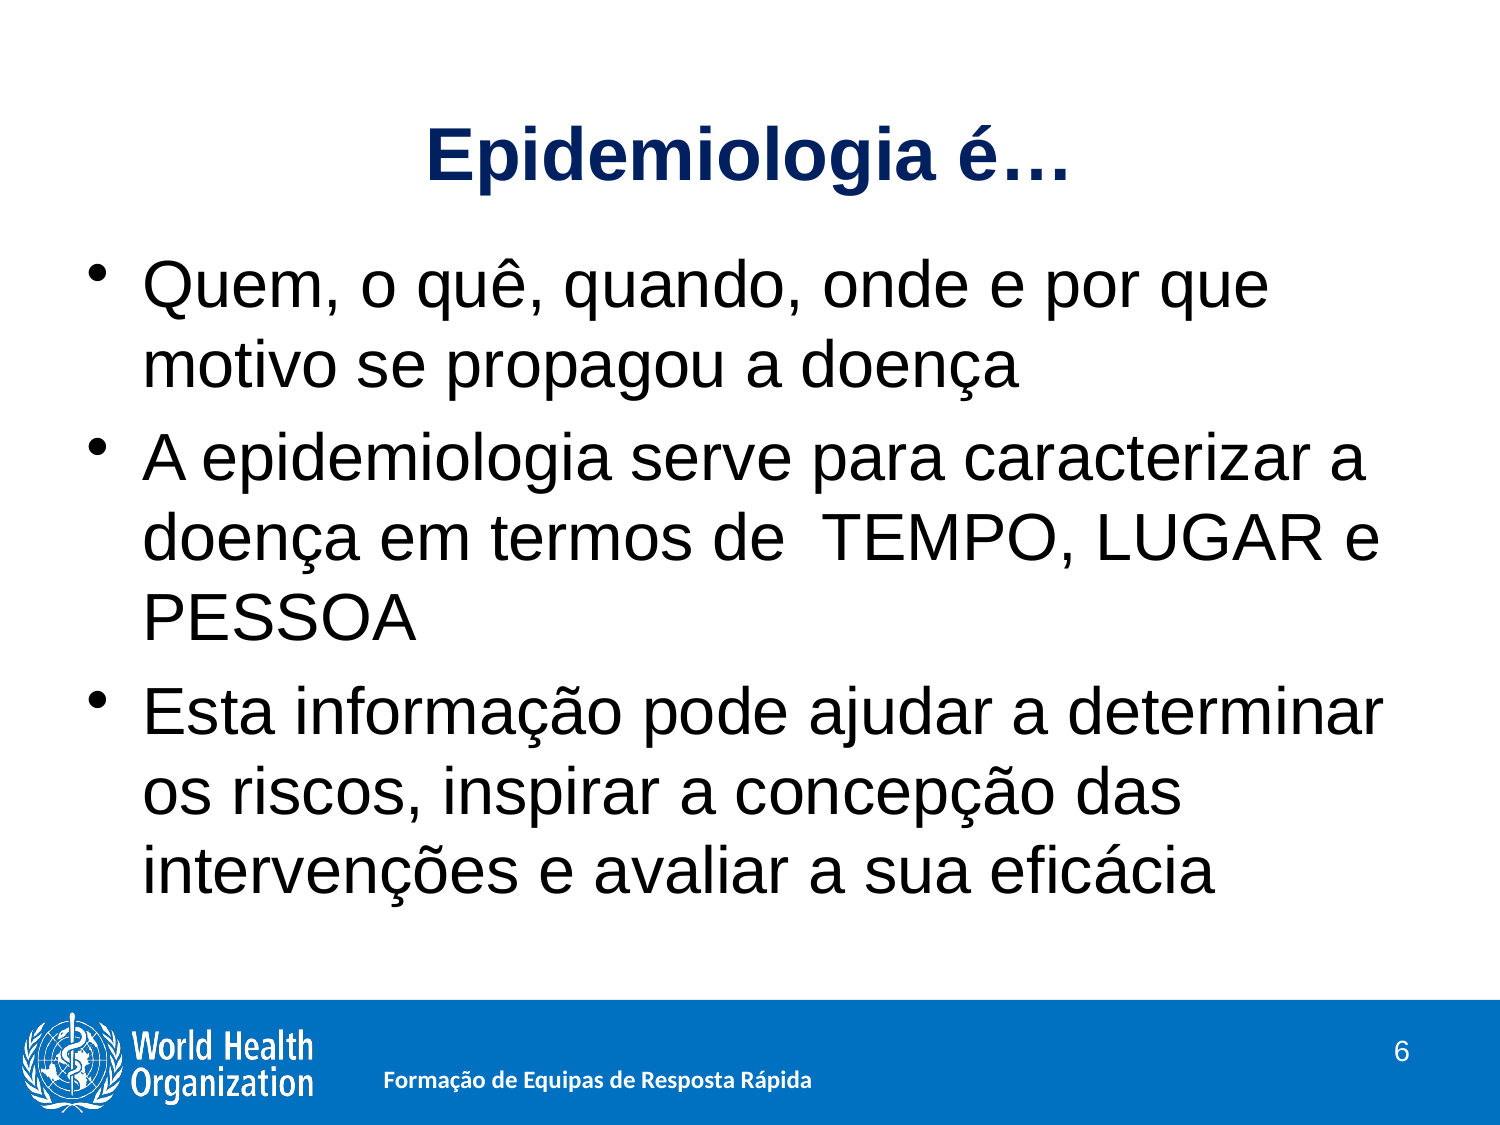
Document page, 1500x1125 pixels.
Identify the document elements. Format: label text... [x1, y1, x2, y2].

title Epidemiologia é… [74, 91, 1426, 209]
text_box Quem, o quê, quando, onde e por que motivo se propagou a doença A epidemiologia serve para caracterizar a doença em termos de TEMPO, LUGAR e PESSOA Esta informação pode ajudar a determinar os riscos, inspirar a concepção das intervenções e avaliar a sua eficácia [71, 233, 1422, 976]
picture [21, 1012, 313, 1113]
slide_number 6 [1074, 1024, 1425, 1103]
